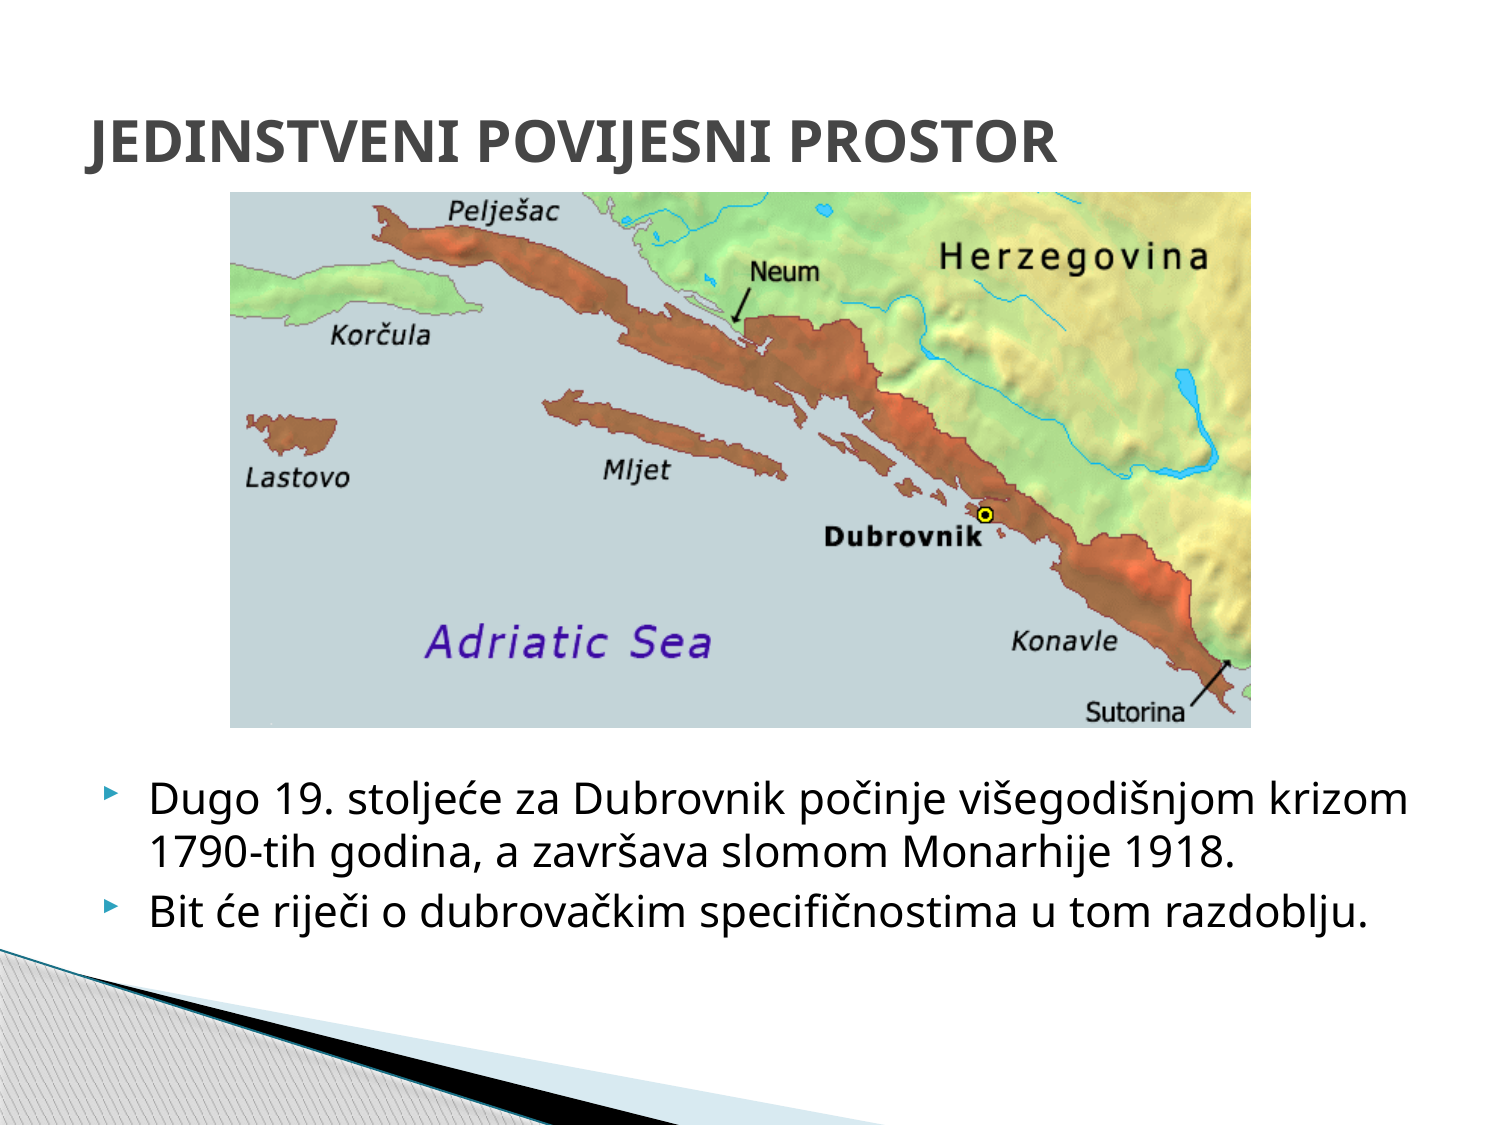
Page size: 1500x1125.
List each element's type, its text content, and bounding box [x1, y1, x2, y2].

list Dugo 19. stoljeće za Dubrovnik počinje višegodišnjom krizom 1790-tih godina, a završava slomom Monarhije 1918. Bit će riječi o dubrovačkim specifičnostima u tom razdoblju. [76, 763, 1427, 1021]
picture [229, 192, 1252, 729]
title JEDINSTVENI POVIJESNI PROSTOR [75, 45, 1425, 233]
